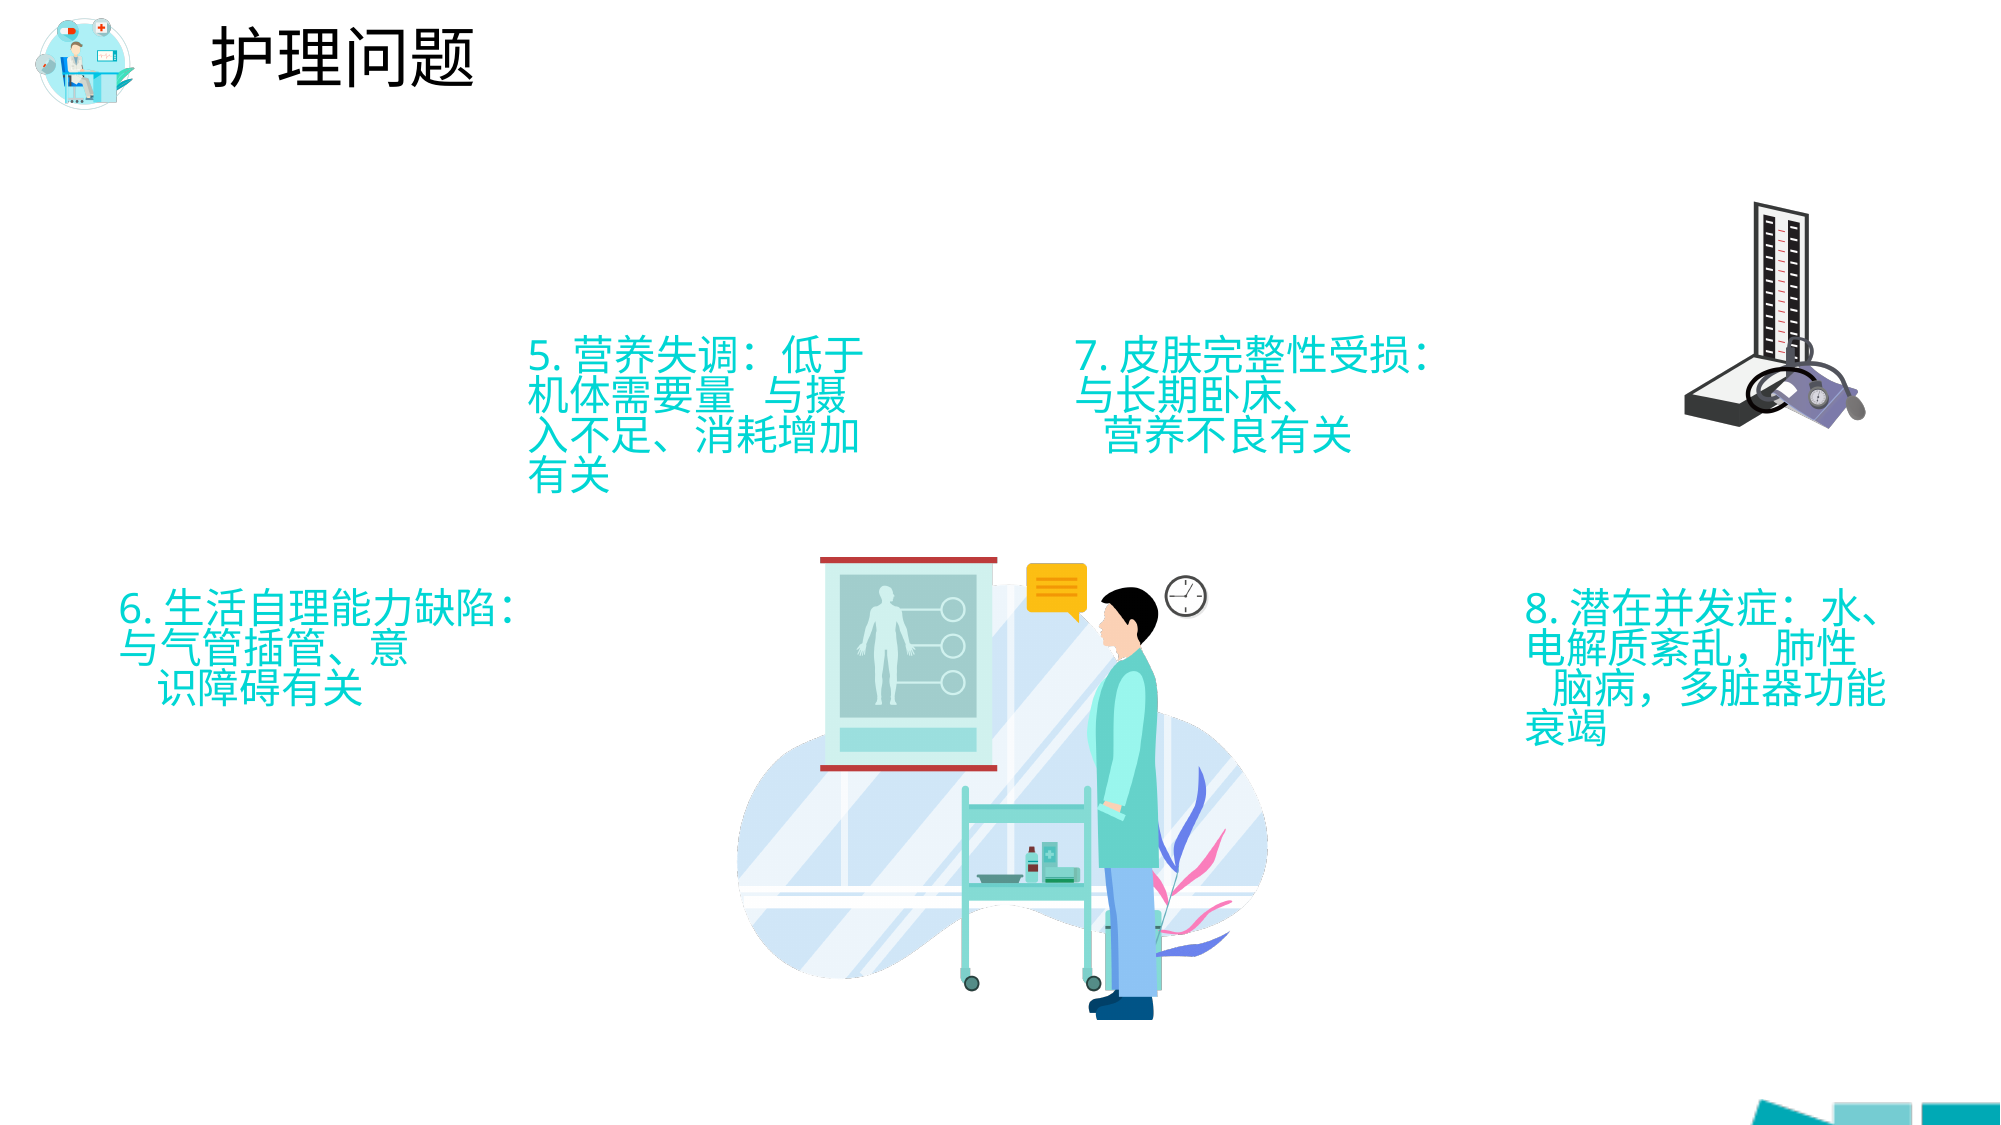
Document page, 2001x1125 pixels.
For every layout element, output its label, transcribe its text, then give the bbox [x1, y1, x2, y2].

text_box 8.潜在并发症：水、电解质紊乱，肺性 脑病，多脏器功能衰竭 [1509, 584, 1936, 760]
picture [27, 0, 146, 116]
text_box 5.营养失调：低于机体需要量 与摄入不足、消耗增加有关 [512, 331, 883, 506]
picture [704, 491, 1296, 1082]
text_box 护理问题 [195, 8, 493, 104]
text_box 7.皮肤完整性受损：与长期卧床、 营养不良有关 [1059, 331, 1510, 466]
text_box 6.生活自理能力缺陷：与气管插管、意 识障碍有关 [103, 584, 530, 770]
picture [1745, 1099, 2000, 1125]
picture [1627, 160, 1923, 456]
